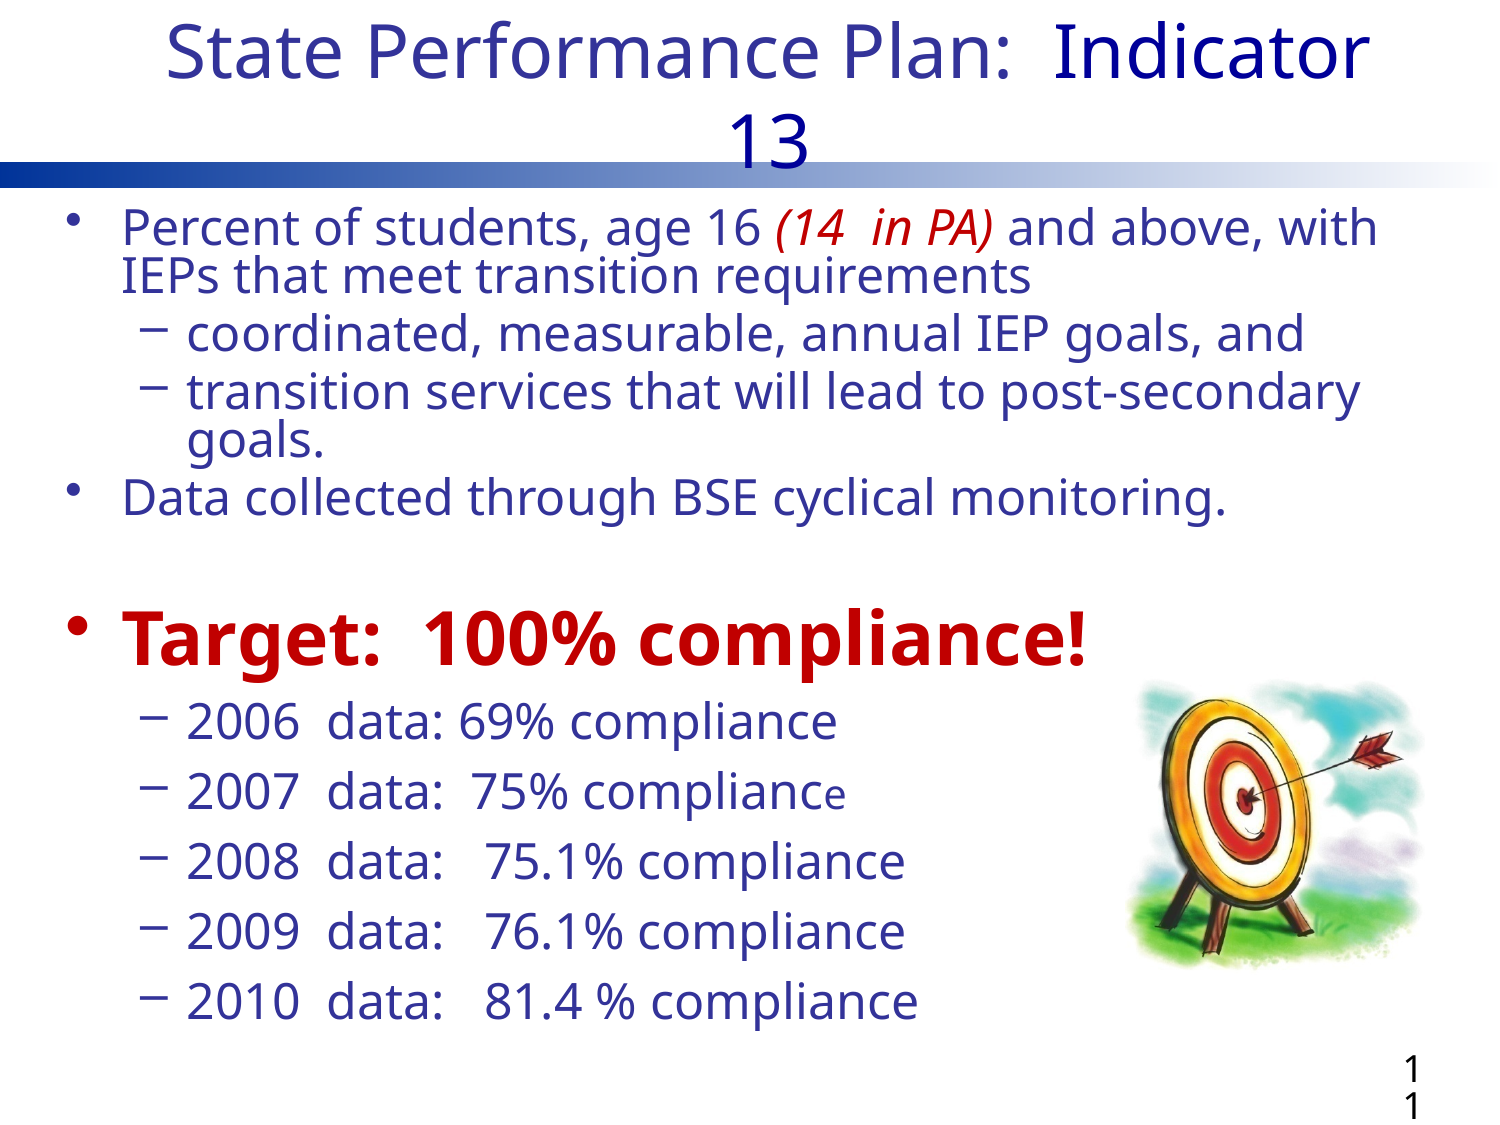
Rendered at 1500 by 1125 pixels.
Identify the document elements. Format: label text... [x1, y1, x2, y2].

list Percent of students, age 16 (14 in PA) and above, with IEPs that meet transition requirements coordinated, measurable, annual IEP goals, and transition services that will lead to post-secondary goals. Data collected through BSE cyclical monitoring. Target: 100% compliance! 2006 data: 69% compliance 2007 data: 75% compliance 2008 data: 75.1% compliance 2009 data: 76.1% compliance 2010 data: 81.4 % compliance [50, 200, 1450, 1099]
picture [1124, 674, 1426, 976]
title State Performance Plan: Indicator 13 [112, 37, 1425, 150]
text_box 11 [1387, 1037, 1460, 1104]
